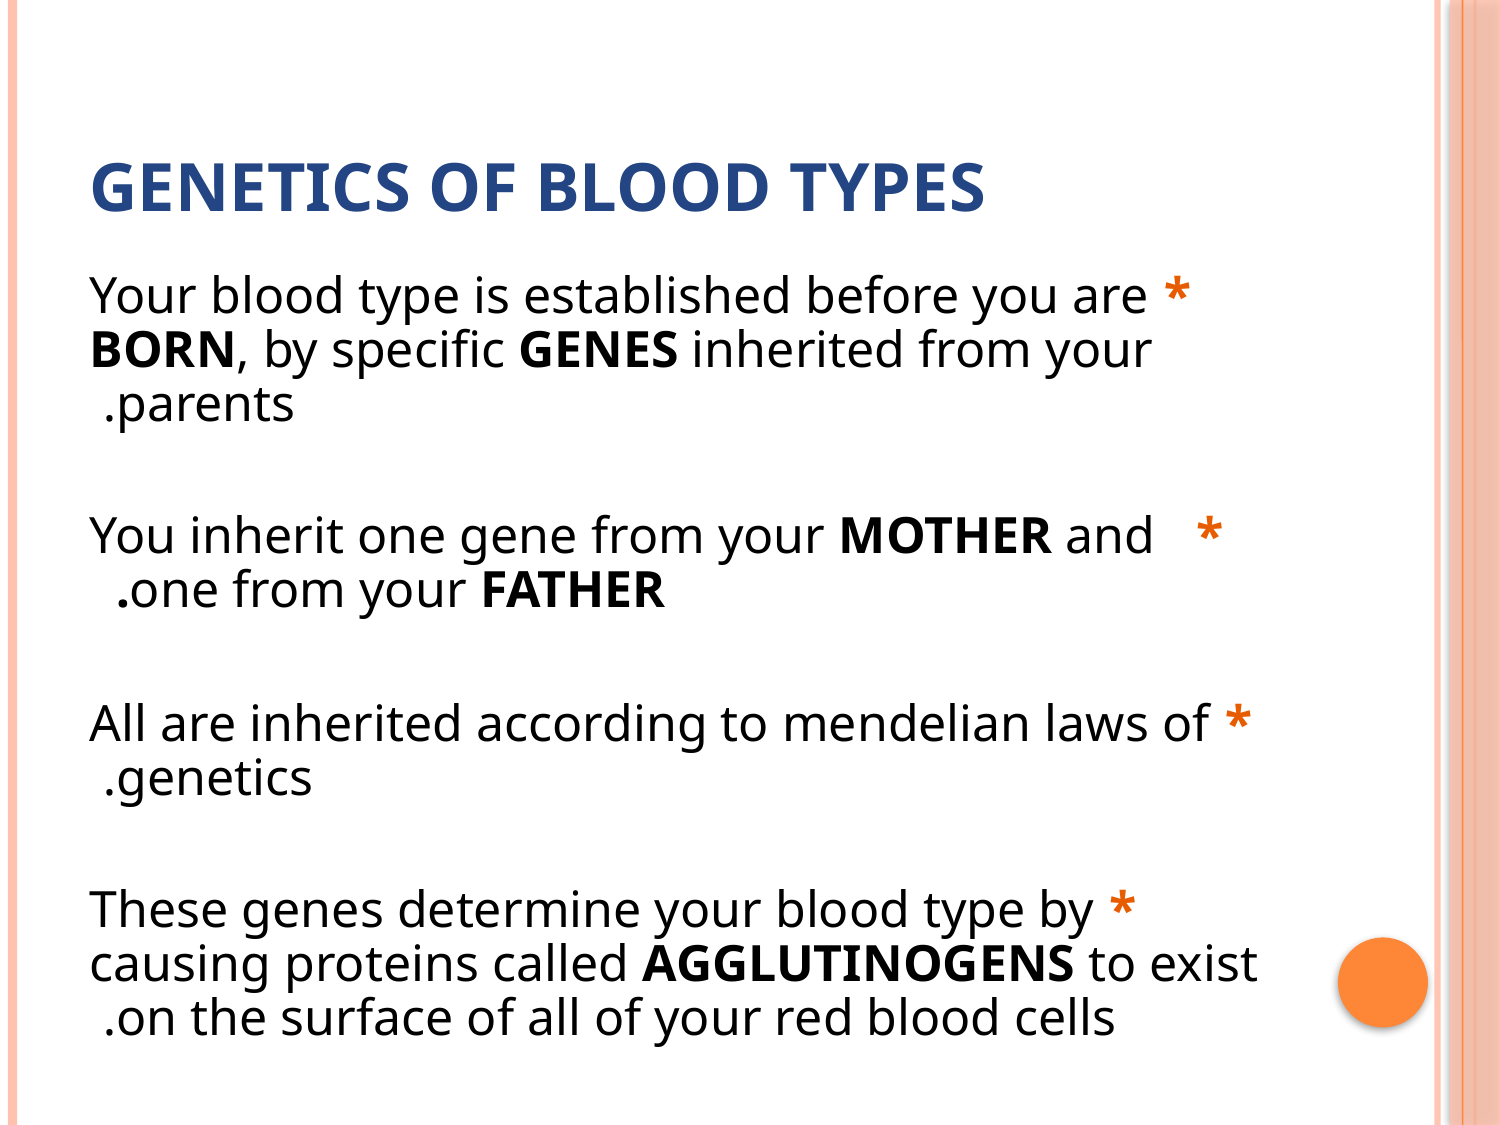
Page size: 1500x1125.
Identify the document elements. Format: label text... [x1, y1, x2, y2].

list * Your blood type is established before you are BORN, by specific GENES inherited from your parents. * You inherit one gene from your MOTHER and one from your FATHER. * All are inherited according to mendelian laws of genetics. * These genes determine your blood type by causing proteins called AGGLUTINOGENS to exist on the surface of all of your red blood cells. [75, 262, 1300, 1062]
title Genetics of Blood Types [75, 45, 1300, 233]
